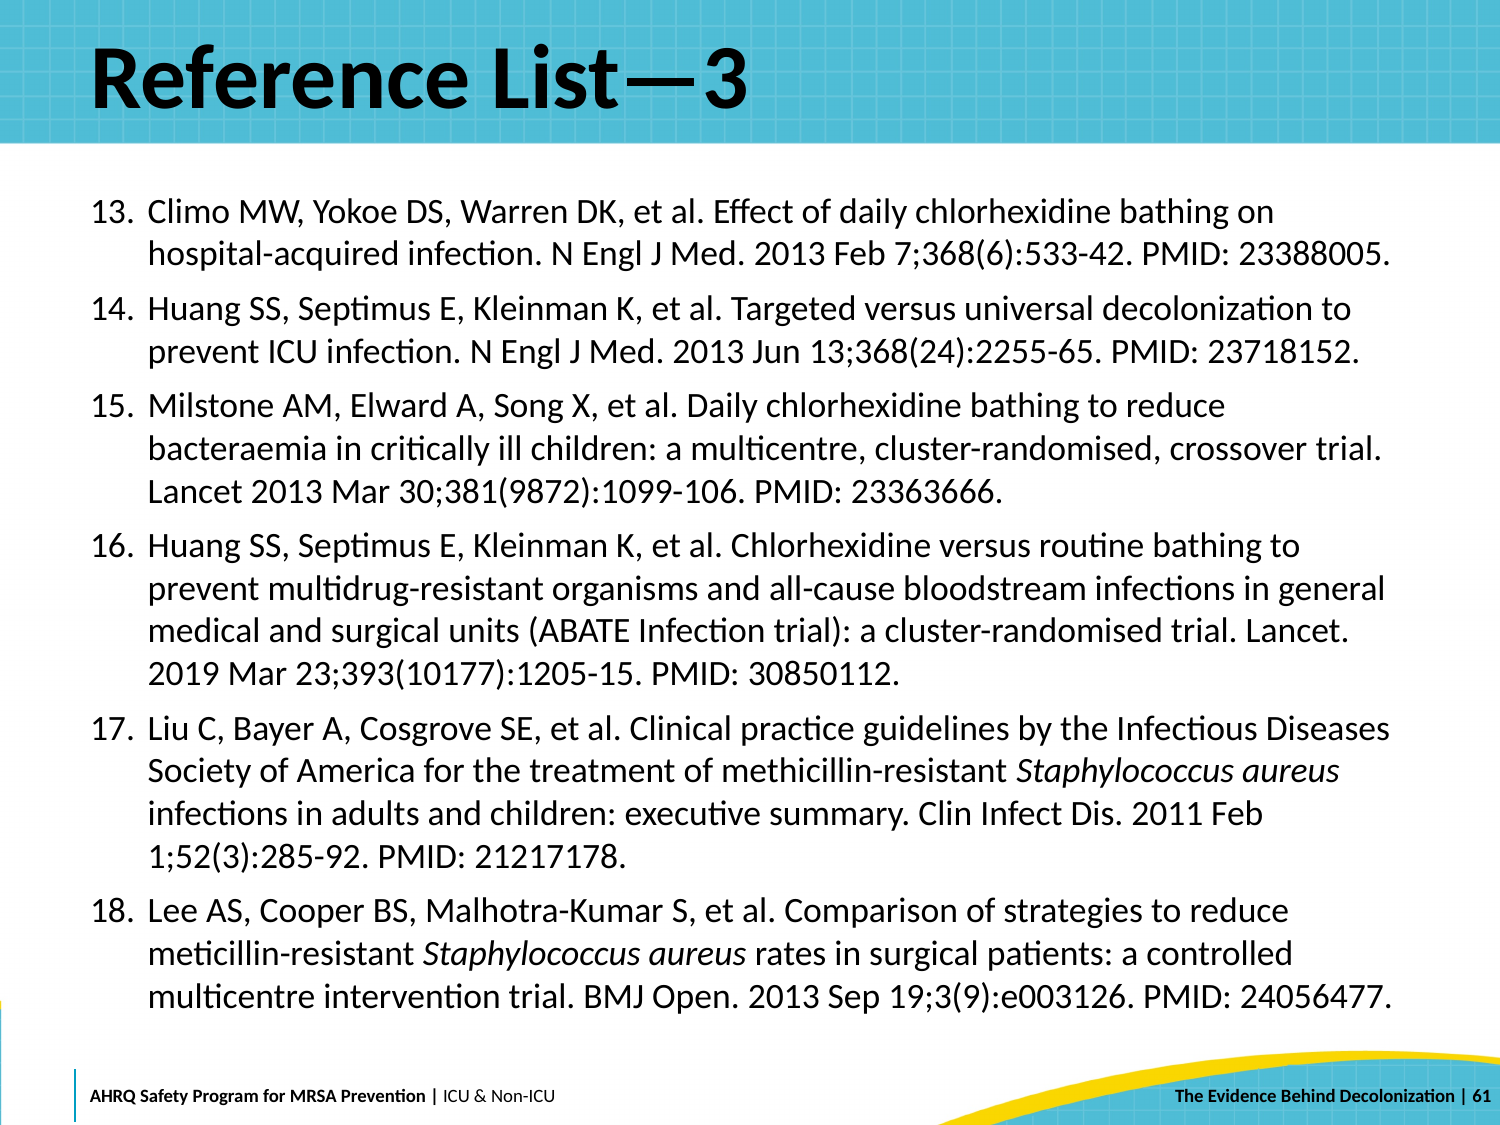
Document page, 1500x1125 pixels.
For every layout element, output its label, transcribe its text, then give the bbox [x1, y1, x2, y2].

list Climo MW, Yokoe DS, Warren DK, et al. Effect of daily chlorhexidine bathing on hospital-acquired infection. N Engl J Med. 2013 Feb 7;368(6):533-42. PMID: 23388005. Huang SS, Septimus E, Kleinman K, et al. Targeted versus universal decolonization to prevent ICU infection. N Engl J Med. 2013 Jun 13;368(24):2255-65. PMID: 23718152. Milstone AM, Elward A, Song X, et al. Daily chlorhexidine bathing to reduce bacteraemia in critically ill children: a multicentre, cluster-randomised, crossover trial. Lancet 2013 Mar 30;381(9872):1099-106. PMID: 23363666. Huang SS, Septimus E, Kleinman K, et al. Chlorhexidine versus routine bathing to prevent multidrug-resistant organisms and all-cause bloodstream infections in general medical and surgical units (ABATE Infection trial): a cluster-randomised trial. Lancet. 2019 Mar 23;393(10177):1205-15. PMID: 30850112. Liu C, Bayer A, Cosgrove SE, et al. Clinical practice guidelines by the Infectious Diseases Society of America for the treatment of methicillin-resistant Staphylococcus aureus infections in adults and children: executive summary. Clin Infect Dis. 2011 Feb 1;52(3):285-92. PMID: 21217178. Lee AS, Cooper BS, Malhotra-Kumar S, et al. Comparison of strategies to reduce meticillin-resistant Staphylococcus aureus rates in surgical patients: a controlled multicentre intervention trial. BMJ Open. 2013 Sep 19;3(9):e003126. PMID: 24056477. [75, 179, 1425, 1035]
slide_number | 61 [1455, 1065, 1500, 1125]
title Reference List—3 [75, 0, 1425, 150]
picture [0, 0, 1500, 1125]
